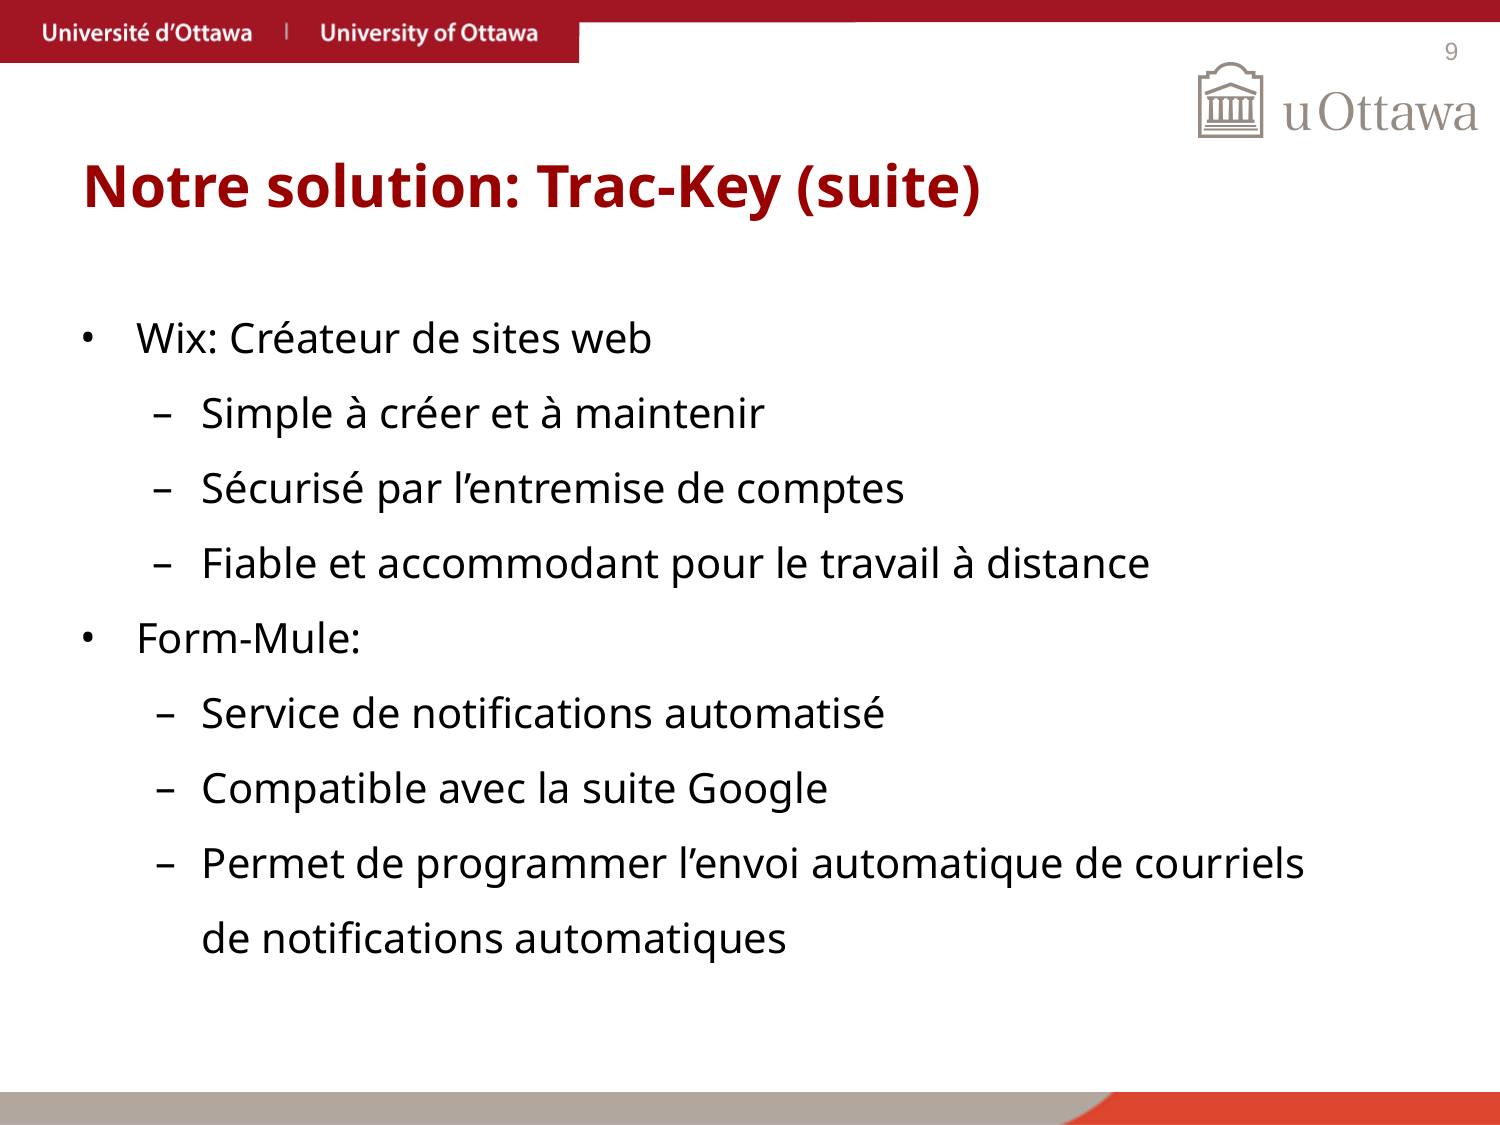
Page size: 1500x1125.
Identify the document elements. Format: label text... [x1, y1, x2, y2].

picture [0, 1092, 1500, 1125]
list Wix: Créateur de sites web Simple à créer et à maintenir Sécurisé par l’entremise de comptes Fiable et accommodant pour le travail à distance Form-Mule: Service de notifications automatisé Compatible avec la suite Google Permet de programmer l’envoi automatique de courriels de notifications automatiques [64, 278, 1340, 895]
picture [0, 0, 1500, 138]
title Notre solution: Trac-Key (suite) [67, 113, 1344, 256]
